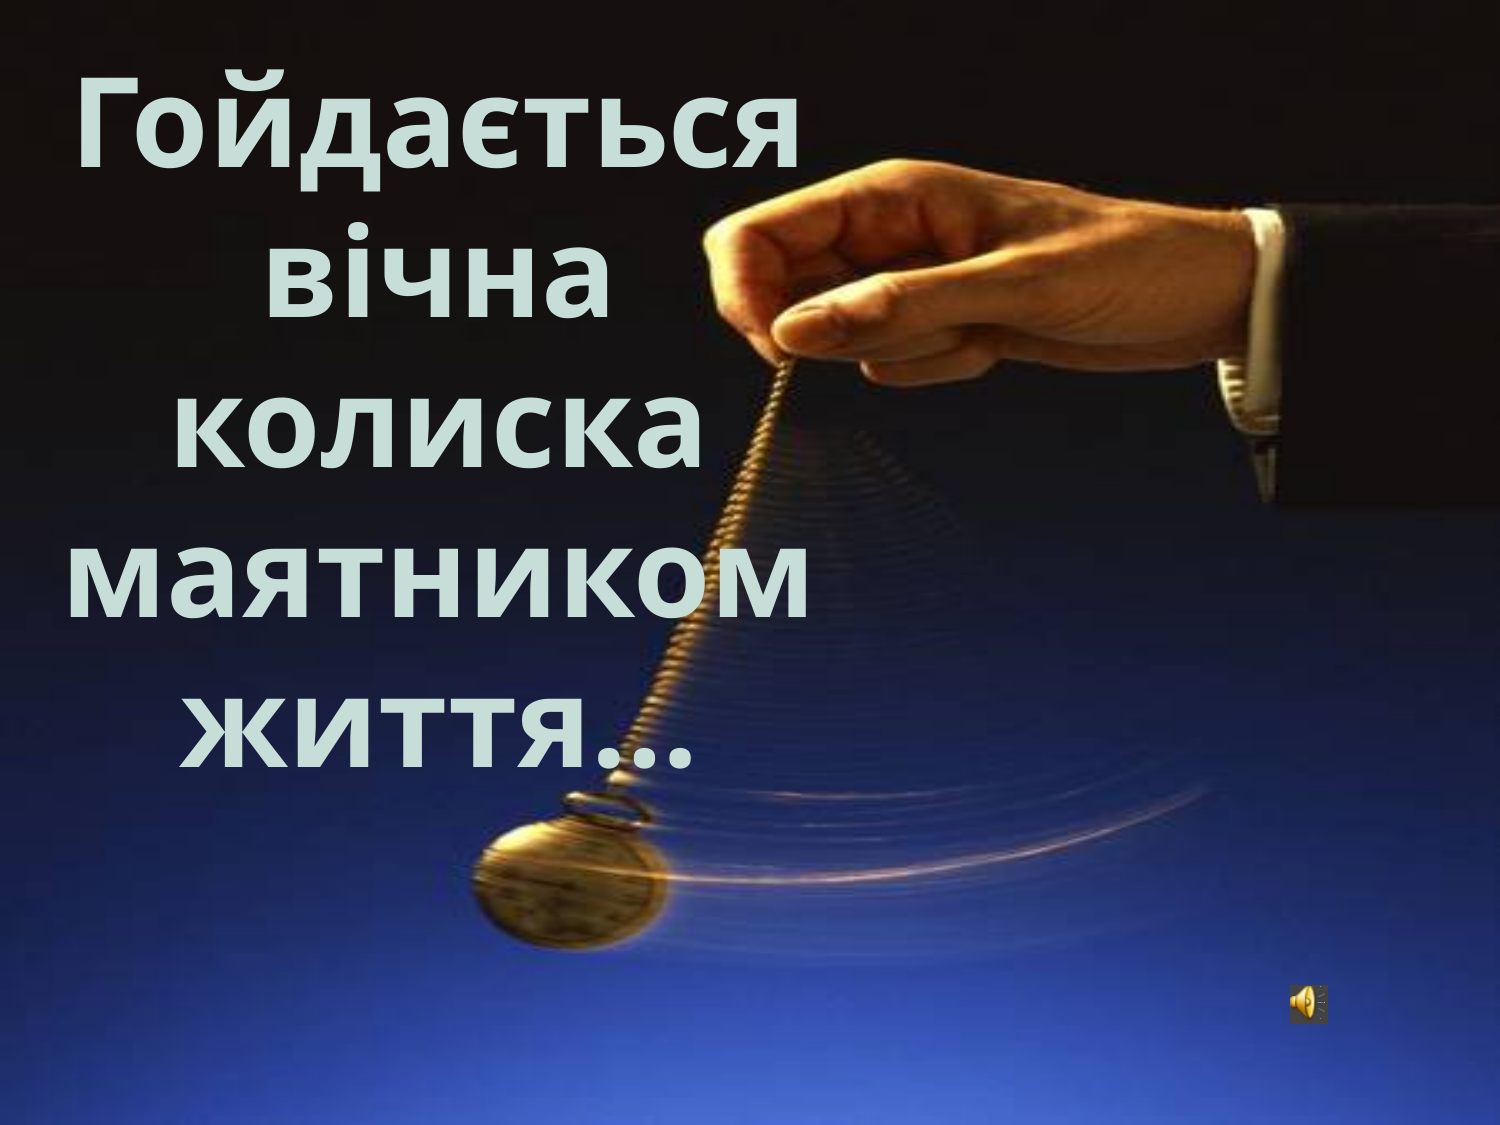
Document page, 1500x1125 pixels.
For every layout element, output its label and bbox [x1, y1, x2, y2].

list [0, 0, 1500, 1125]
picture [1288, 984, 1330, 1025]
